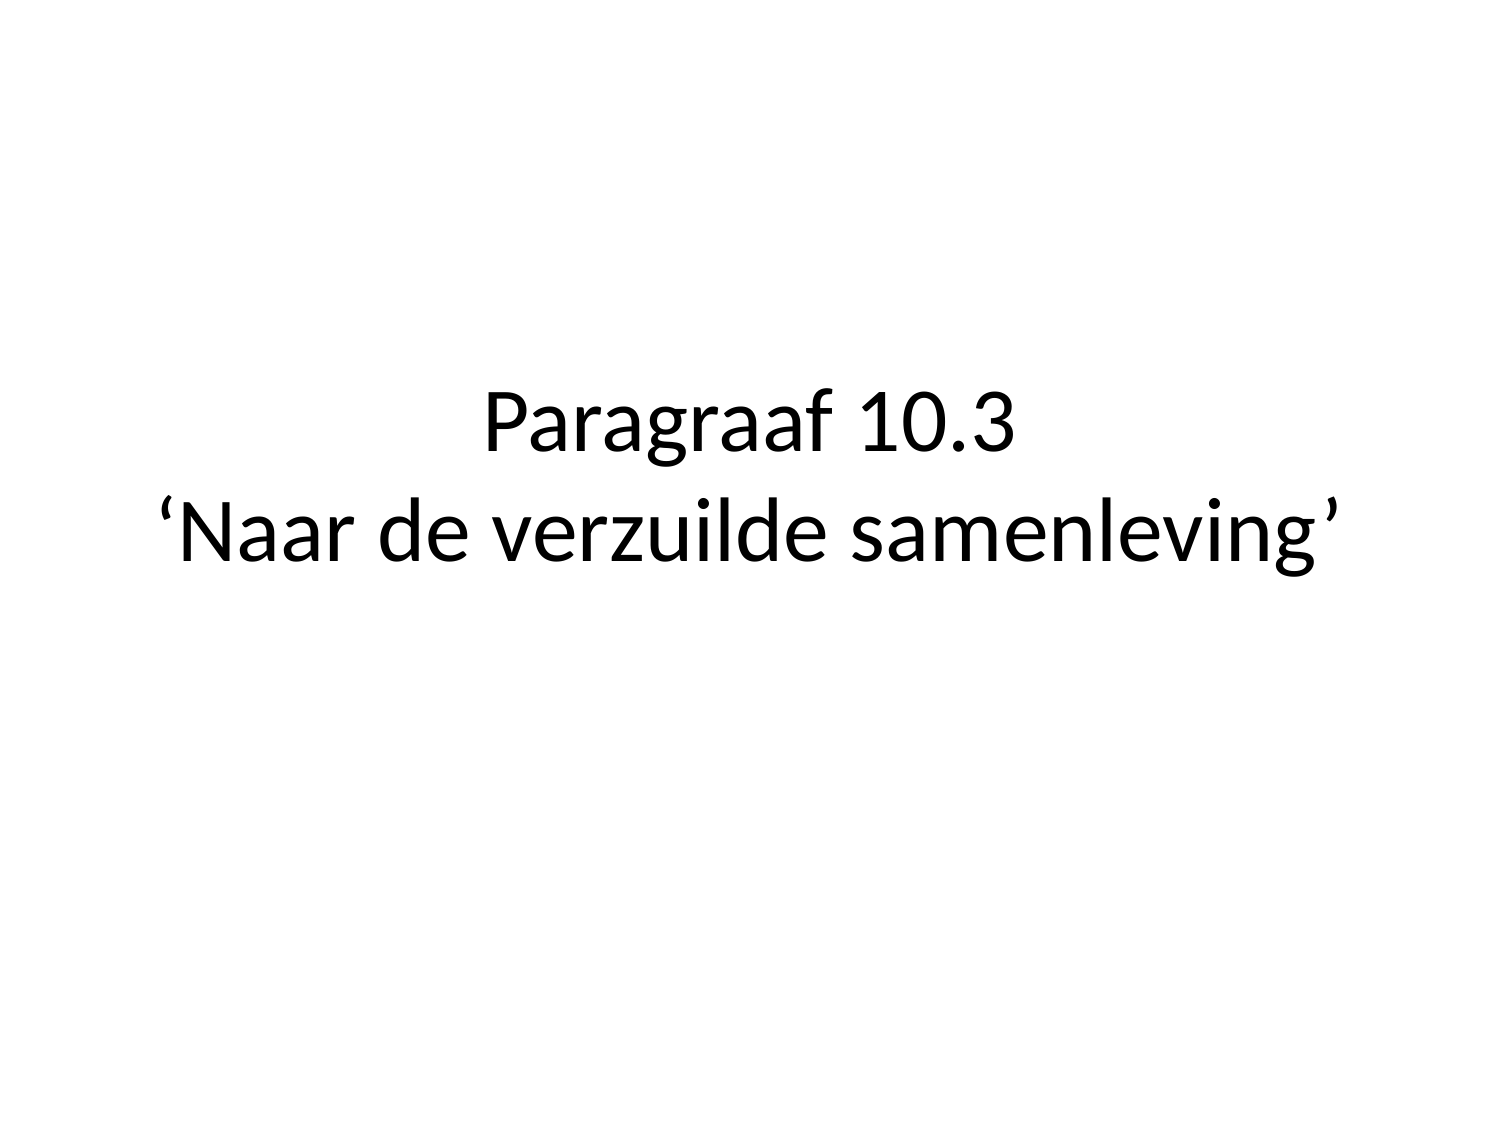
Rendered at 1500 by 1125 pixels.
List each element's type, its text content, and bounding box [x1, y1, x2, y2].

title Paragraaf 10.3 ‘Naar de verzuilde samenleving’ [112, 349, 1388, 591]
